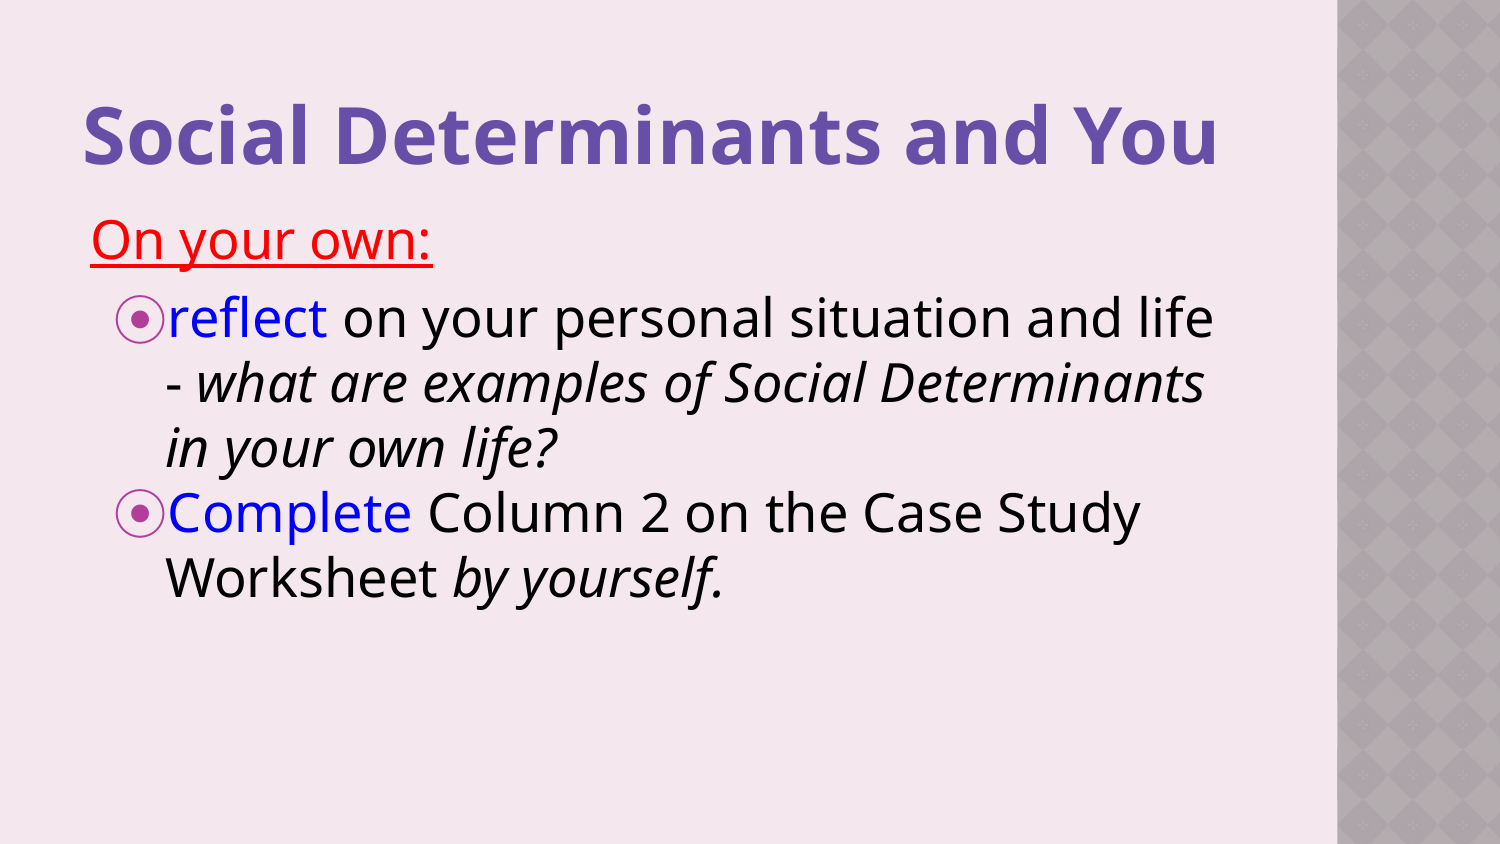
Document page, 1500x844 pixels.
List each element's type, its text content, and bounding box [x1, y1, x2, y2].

title Social Determinants and You [75, 39, 1263, 181]
list On your own: reflect on your personal situation and life - what are examples of Social Determinants in your own life? Complete Column 2 on the Case Study Worksheet by yourself. [75, 198, 1263, 795]
